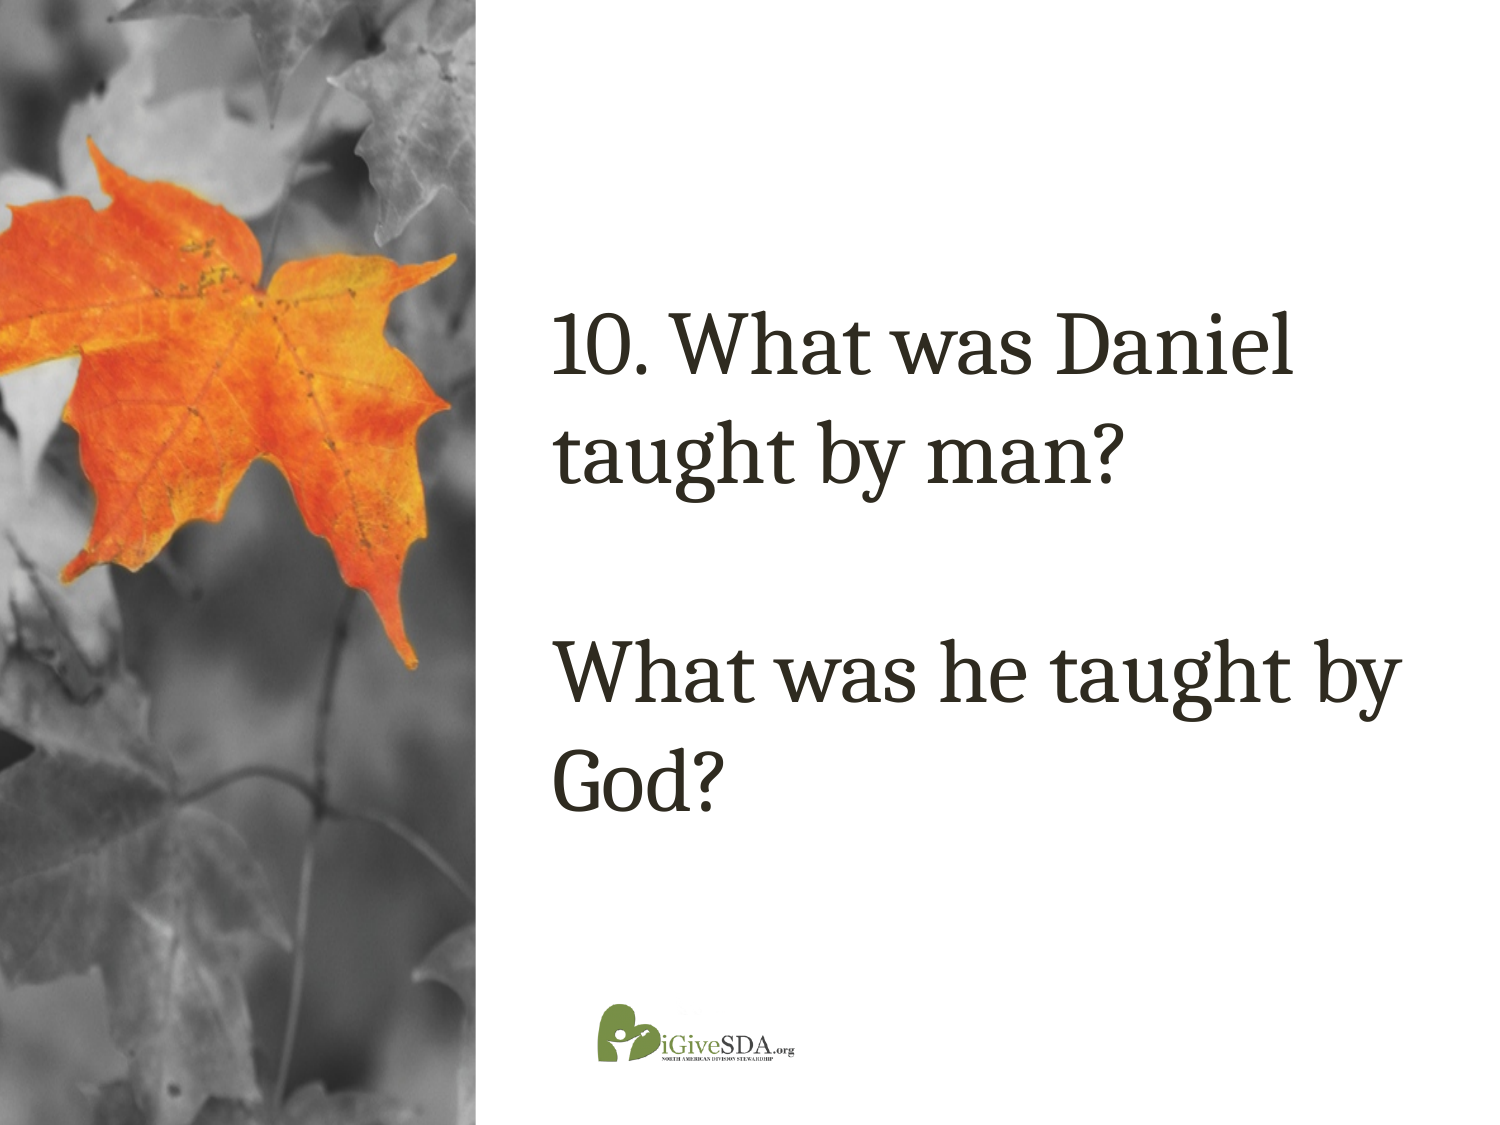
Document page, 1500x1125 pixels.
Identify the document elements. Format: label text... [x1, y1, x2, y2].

picture [580, 989, 804, 1077]
picture [0, 0, 476, 1125]
title 10. What was Daniel taught by man? What was he taught by God? [537, 275, 1425, 838]
